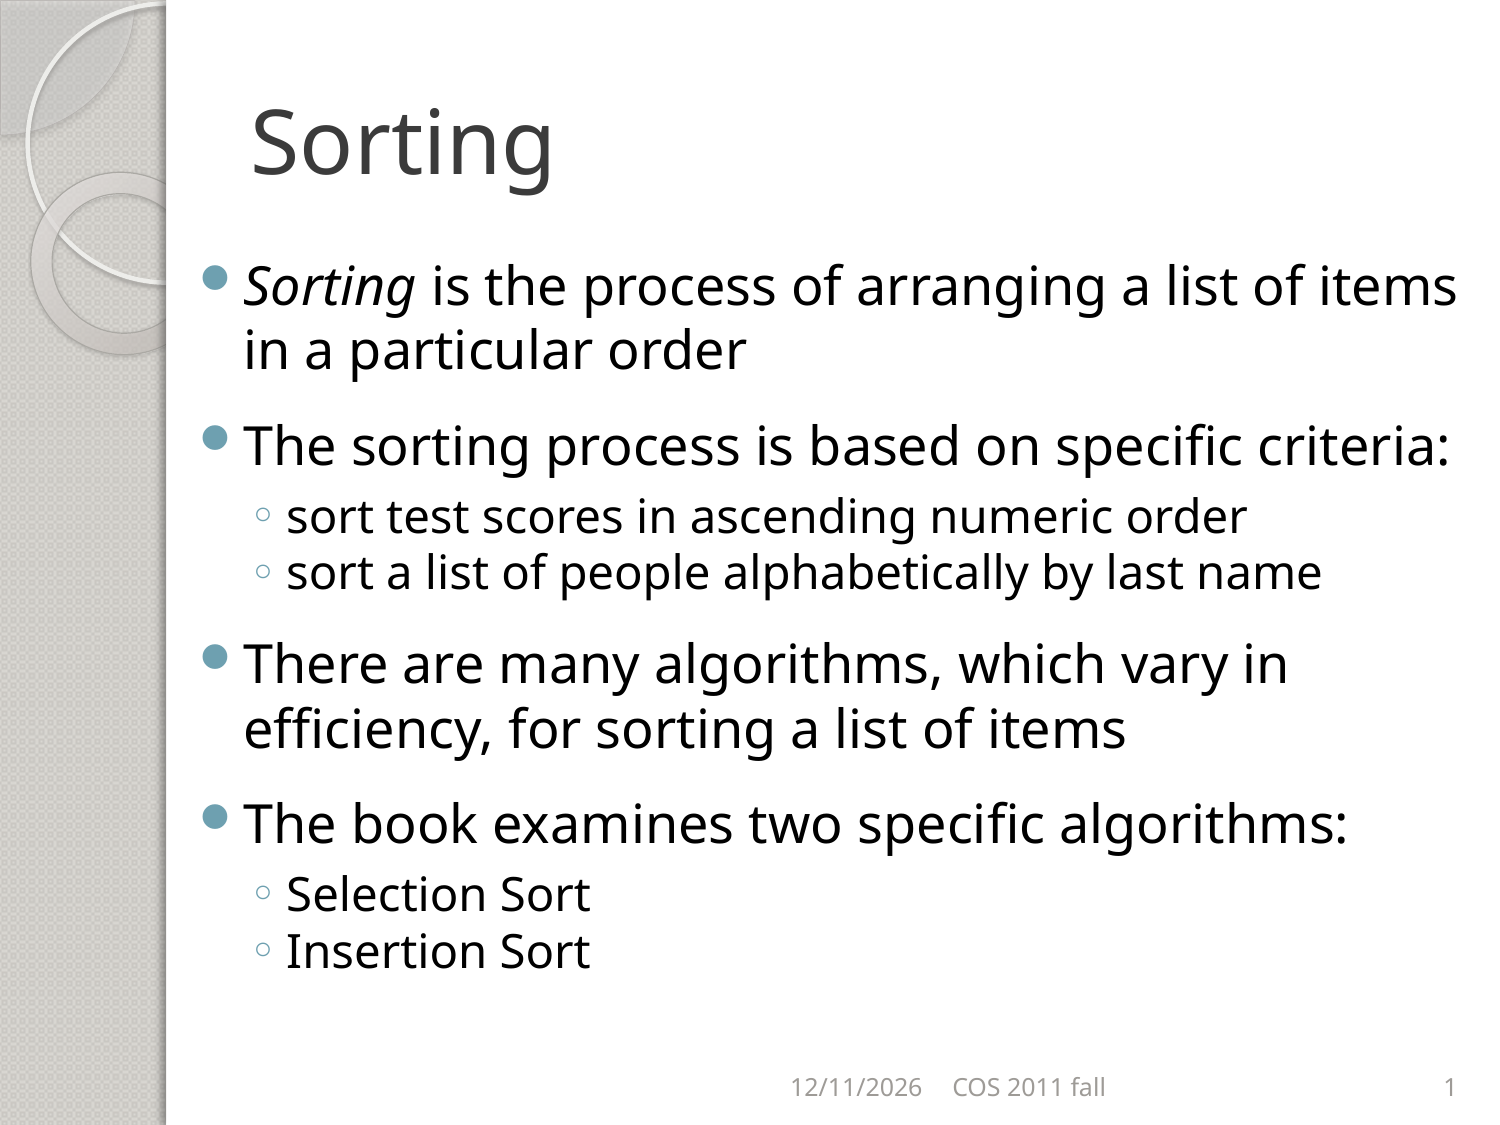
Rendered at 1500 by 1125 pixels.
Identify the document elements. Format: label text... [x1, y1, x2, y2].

list Sorting is the process of arranging a list of items in a particular order The sorting process is based on specific criteria: sort test scores in ascending numeric order sort a list of people alphabetically by last name There are many algorithms, which vary in efficiency, for sorting a list of items The book examines two specific algorithms: Selection Sort Insertion Sort [171, 243, 1475, 1012]
footer COS 2011 fall [937, 1034, 1413, 1113]
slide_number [587, 1034, 937, 1113]
title Sorting [235, 45, 1466, 233]
slide_number 1 [1413, 1034, 1488, 1113]
